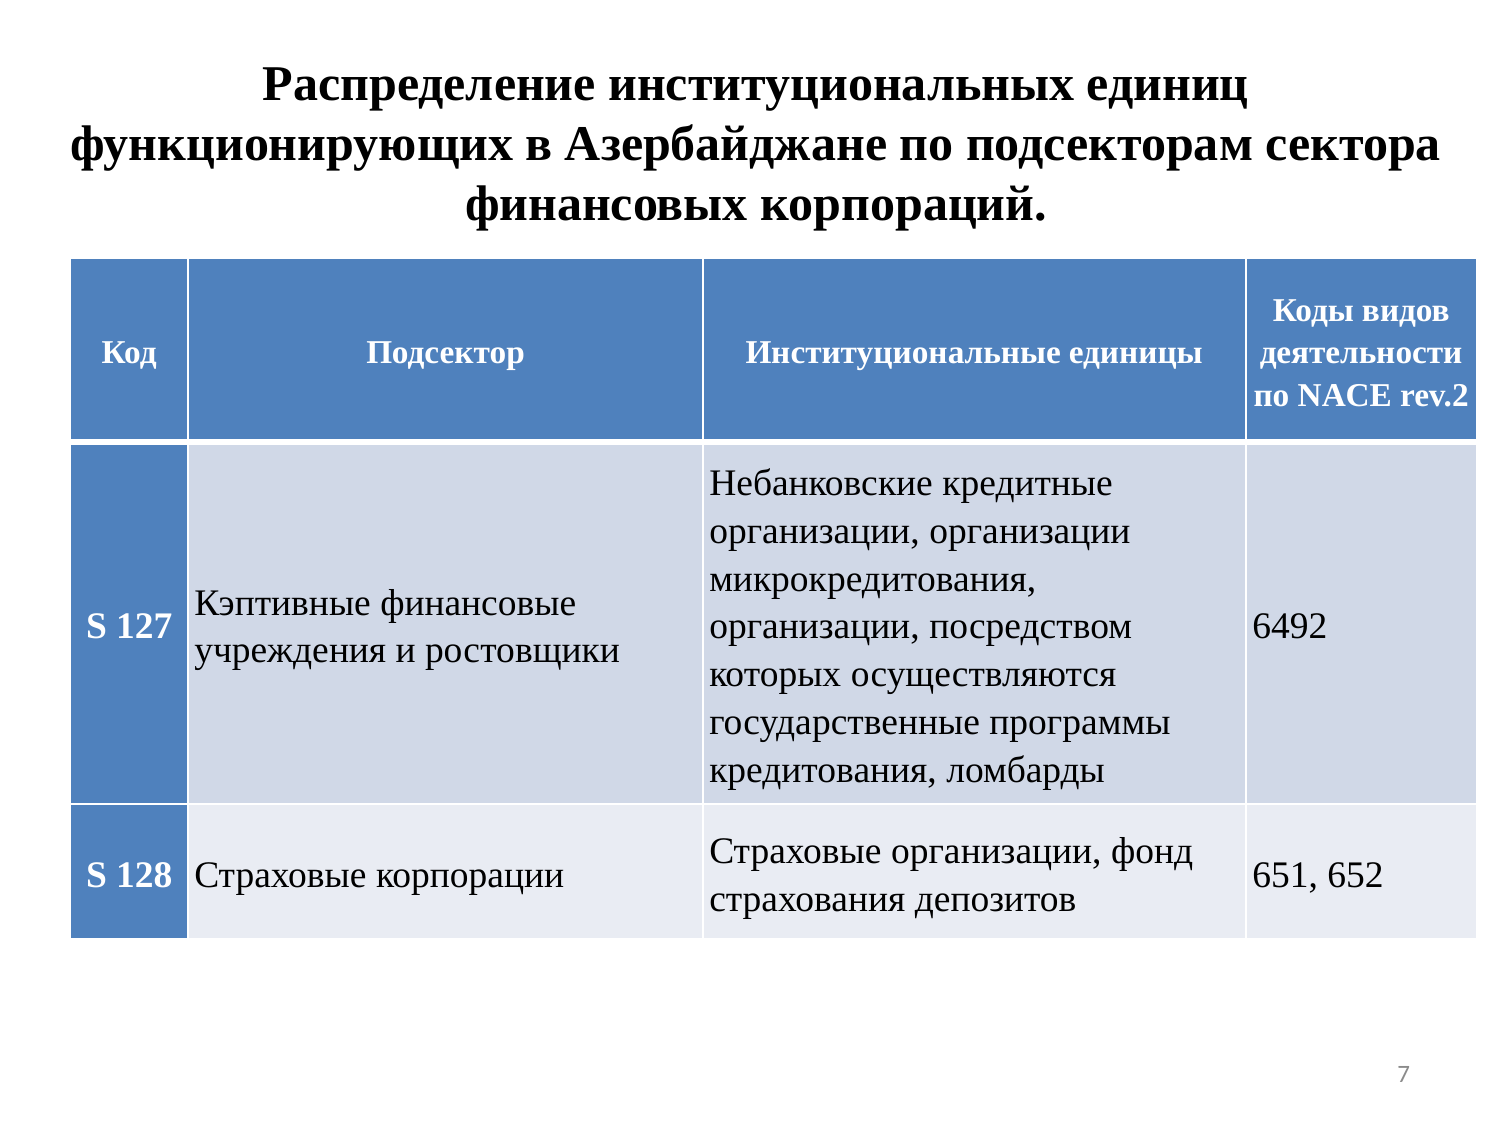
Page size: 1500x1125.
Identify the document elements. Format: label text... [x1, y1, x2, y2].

table_header Код [71, 259, 187, 439]
text_box Распределение институциональных единиц функционирующих в Азербайджане по подсекторам сектора финансовых корпораций. [46, 46, 1465, 235]
table_header Подсектор [189, 259, 702, 439]
table_cell 651, 652 [1247, 805, 1476, 938]
table_cell S 127 [71, 445, 187, 803]
table_header Институциональные единицы [704, 259, 1245, 439]
table_cell 6492 [1247, 445, 1476, 803]
table_header Коды видов деятельности по NACE rev.2 [1247, 259, 1476, 439]
table_cell Страховые организации, фонд страхования депозитов [704, 805, 1245, 938]
slide_number 7 [1074, 1042, 1425, 1103]
table_cell Страховые корпорации [189, 805, 702, 938]
table_cell Кэптивные финансовые учреждения и ростовщики [189, 445, 702, 803]
table_cell S 128 [71, 805, 187, 938]
table_cell Небанковские кредитные организации, организации микрокредитования, организации, посредством которых осуществляются государственные программы кредитования, ломбарды [704, 445, 1245, 803]
